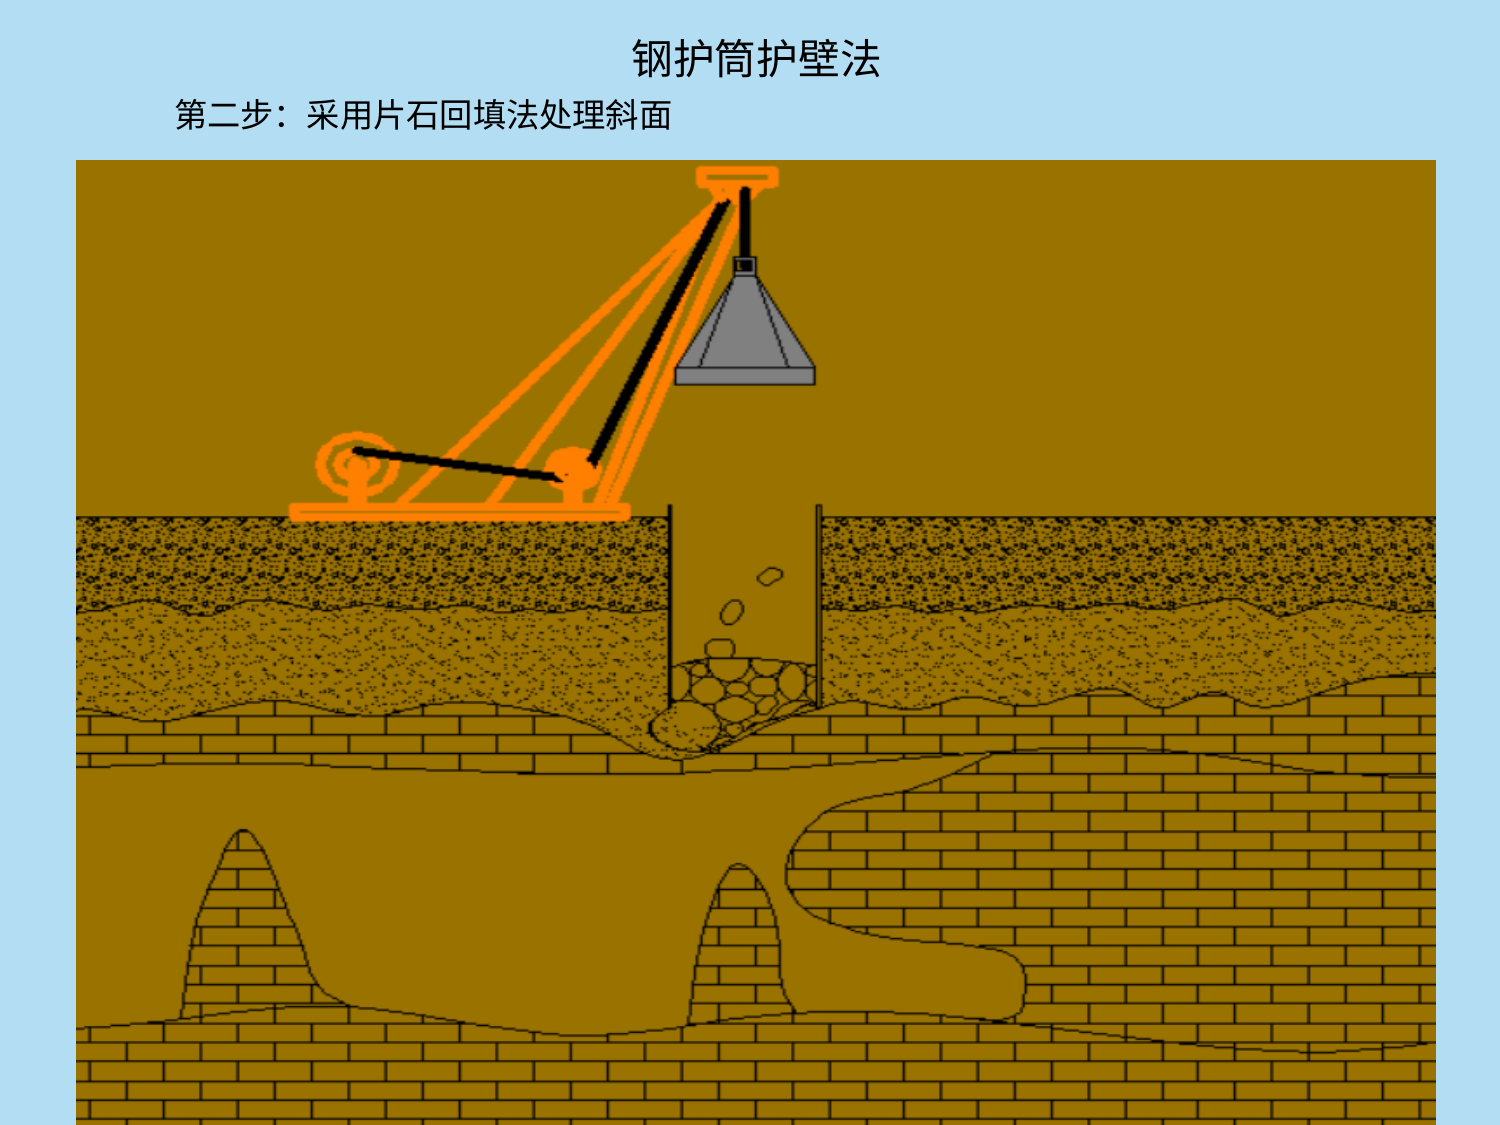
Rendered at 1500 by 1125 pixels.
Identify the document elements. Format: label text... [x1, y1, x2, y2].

text_box 钢护筒护壁法 第二步：采用片石回填法处理斜面 [159, 30, 1354, 149]
picture [76, 160, 1436, 1125]
